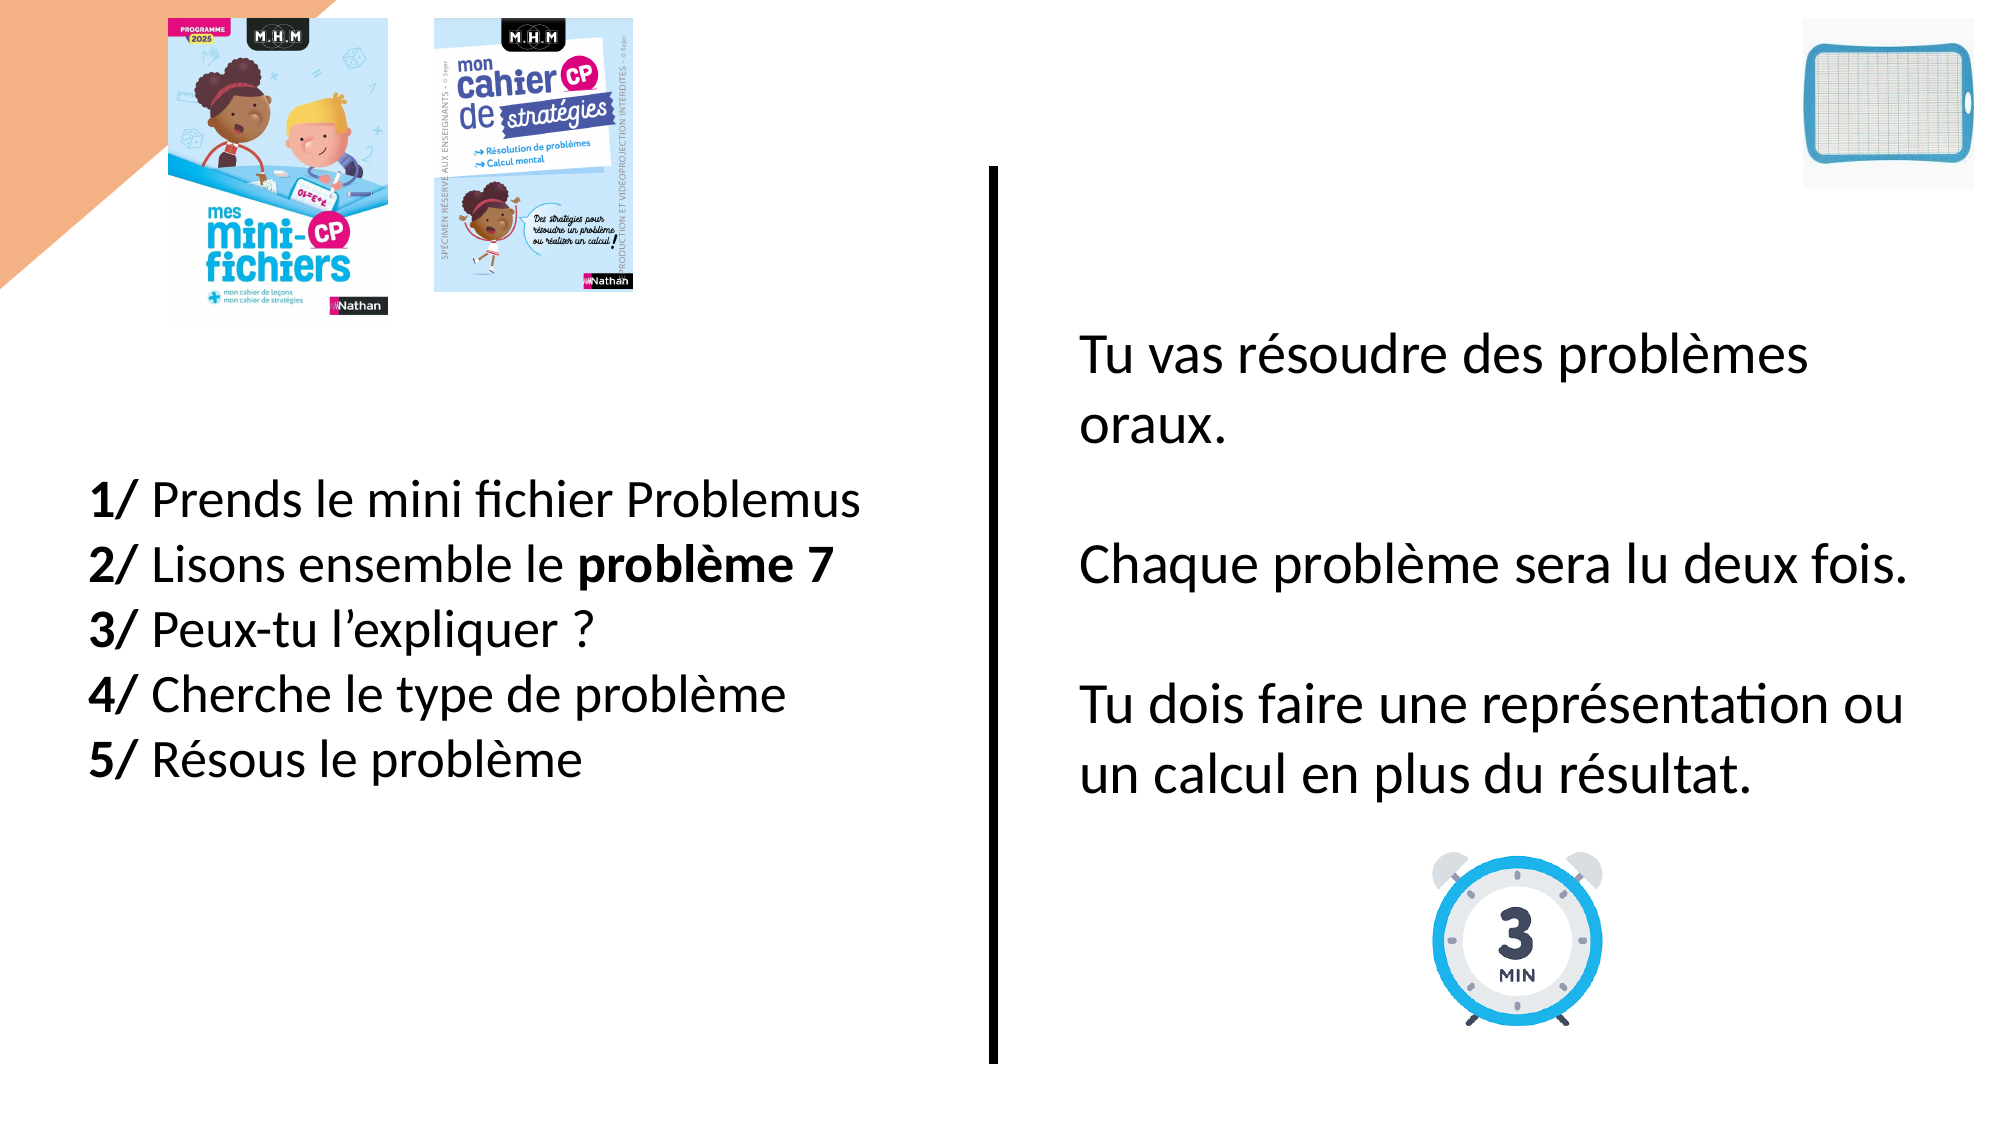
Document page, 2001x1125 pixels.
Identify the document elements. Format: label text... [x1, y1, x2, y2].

picture [1430, 852, 1604, 1026]
text_box Tu vas résoudre des problèmes oraux. Chaque problème sera lu deux fois. Tu dois faire une représentation ou un calcul en plus du résultat. [1064, 307, 1985, 813]
picture [434, 18, 633, 292]
picture [168, 18, 388, 330]
text_box [0, 0, 337, 290]
text_box 1/ Prends le mini fichier Problemus 2/ Lisons ensemble le problème 7 3/ Peux-tu l’expliquer ? 4/ Cherche le type de problème 5/ Résous le problème [73, 456, 993, 796]
picture [1802, 18, 1974, 189]
